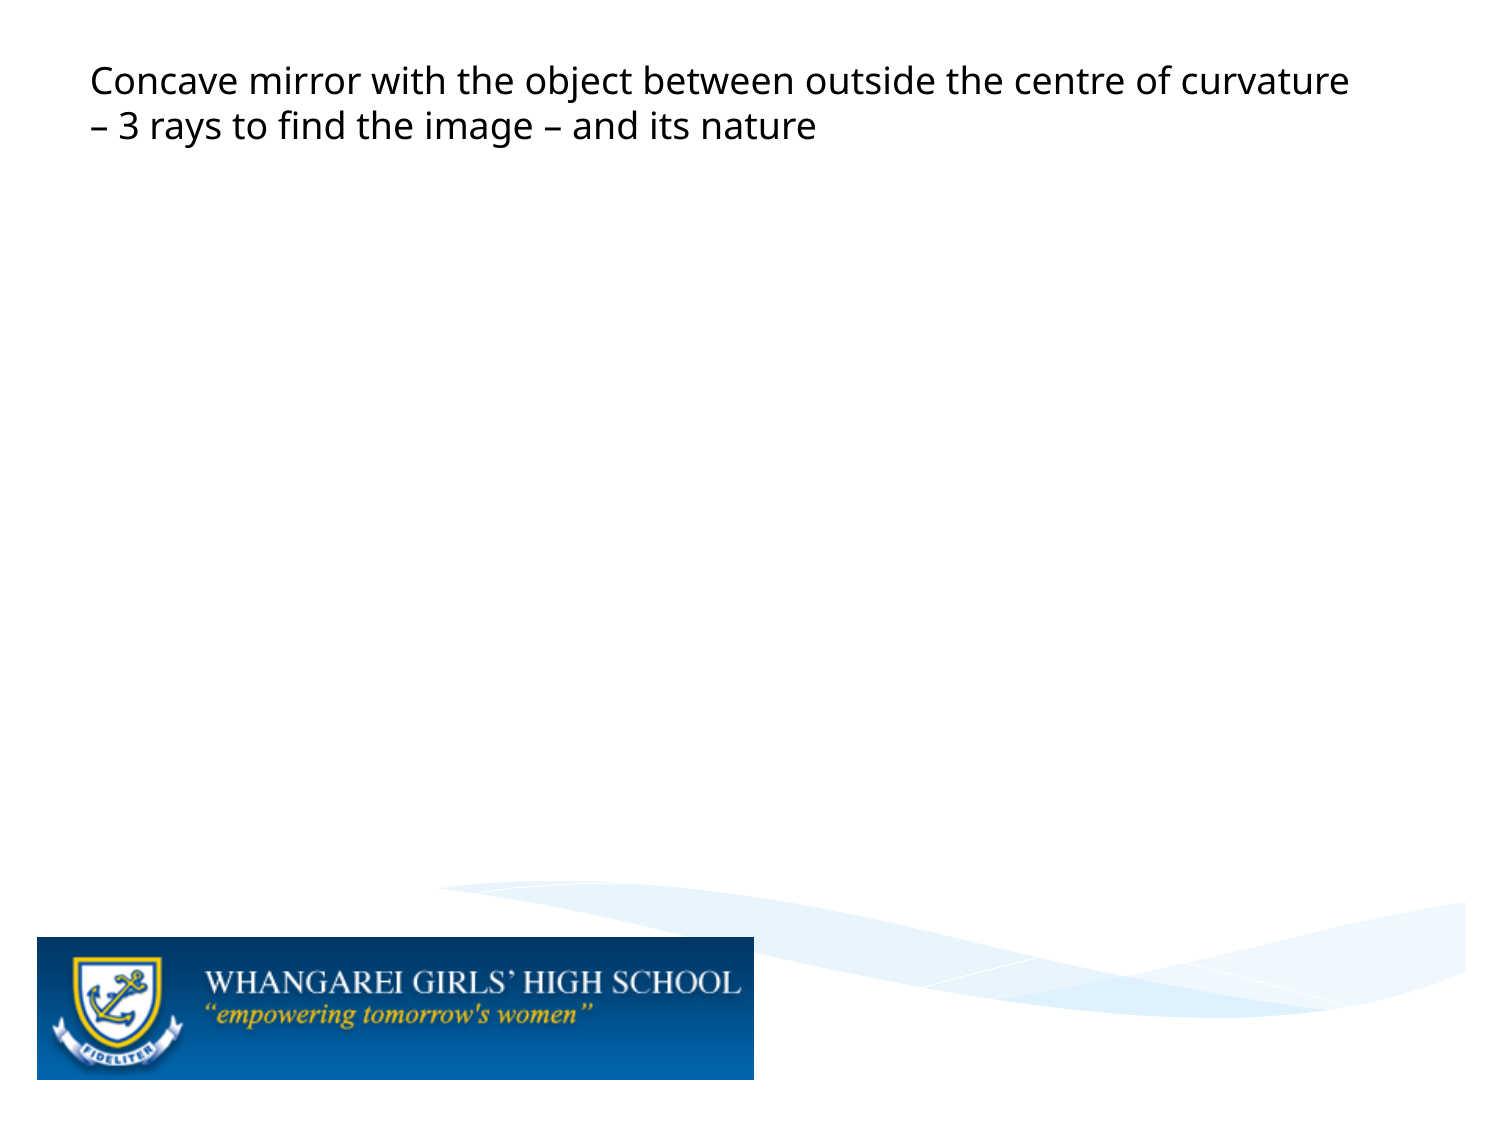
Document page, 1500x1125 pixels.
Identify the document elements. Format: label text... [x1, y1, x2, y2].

text_box Concave mirror with the object between outside the centre of curvature – 3 rays to find the image – and its nature [75, 49, 1388, 155]
picture [37, 937, 754, 1080]
